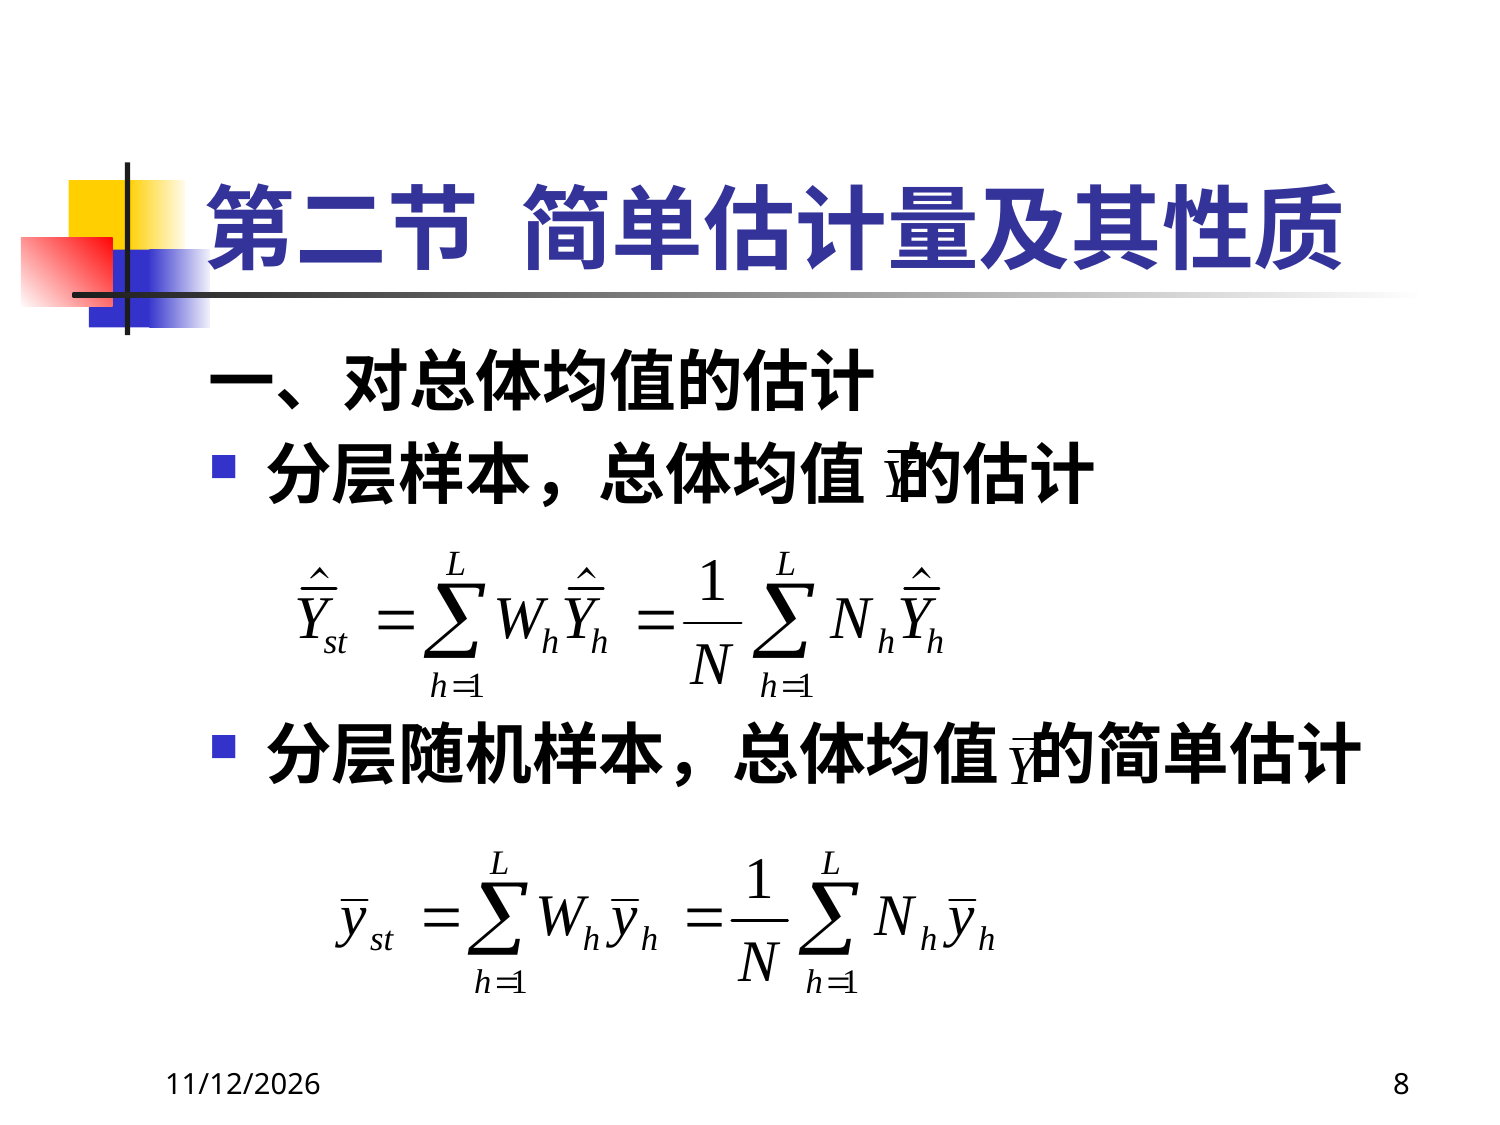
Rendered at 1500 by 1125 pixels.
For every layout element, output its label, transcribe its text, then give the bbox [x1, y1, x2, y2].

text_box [287, 537, 963, 710]
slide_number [149, 1037, 463, 1113]
title 第二节 简单估计量及其性质 [188, 101, 1468, 289]
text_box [999, 724, 1056, 794]
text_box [324, 837, 1013, 1005]
slide_number 8 [1112, 1037, 1426, 1113]
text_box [874, 437, 931, 507]
list 一、对总体均值的估计 分层样本，总体均值 的估计 分层随机样本，总体均值 的简单估计 [193, 330, 1470, 1007]
